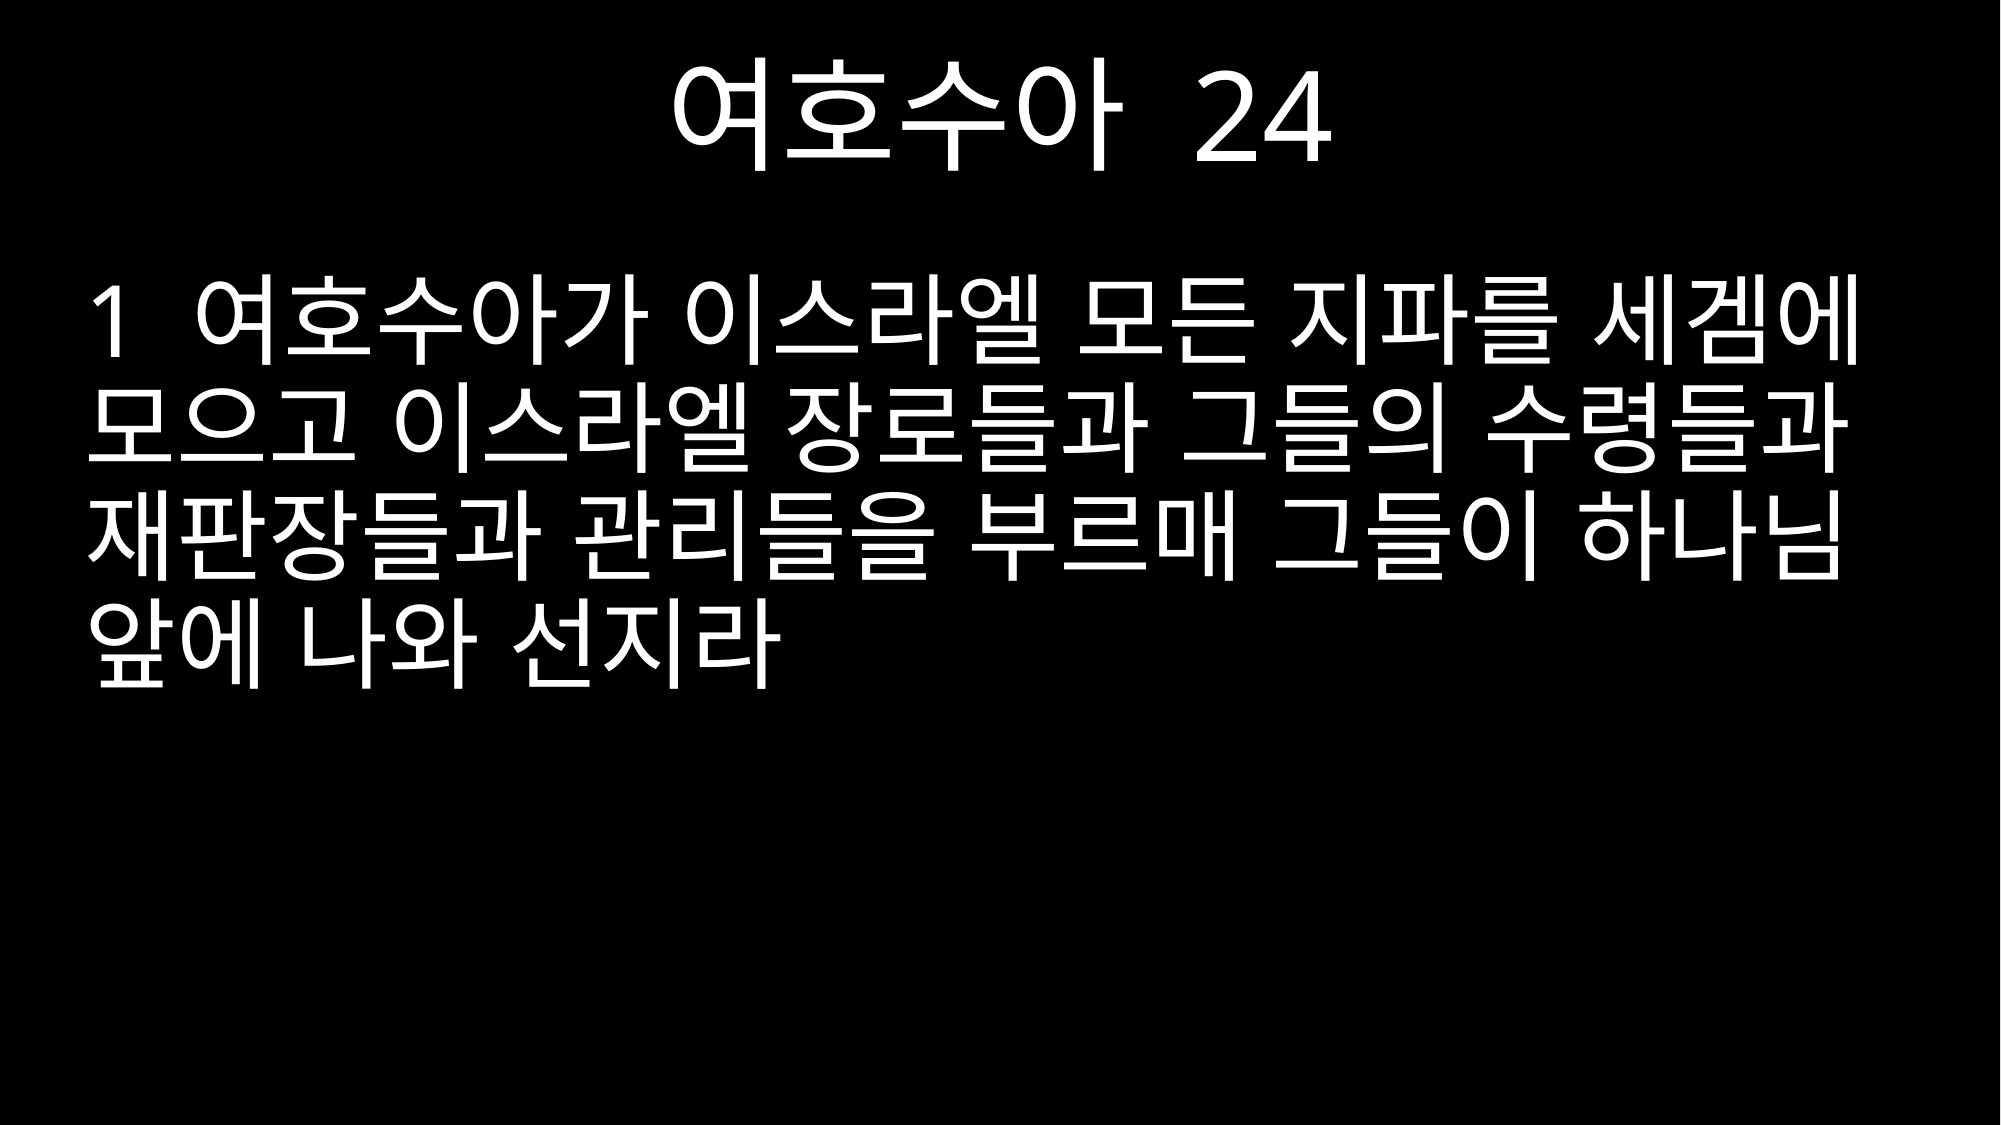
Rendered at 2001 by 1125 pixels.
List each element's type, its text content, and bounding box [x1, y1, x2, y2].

list 1 여호수아가 이스라엘 모든 지파를 세겜에 모으고 이스라엘 장로들과 그들의 수령들과 재판장들과 관리들을 부르매 그들이 하나님 앞에 나와 선지라 [69, 263, 1953, 423]
footer 여호수아 24 [0, 32, 2000, 192]
picture [0, 0, 2001, 1125]
